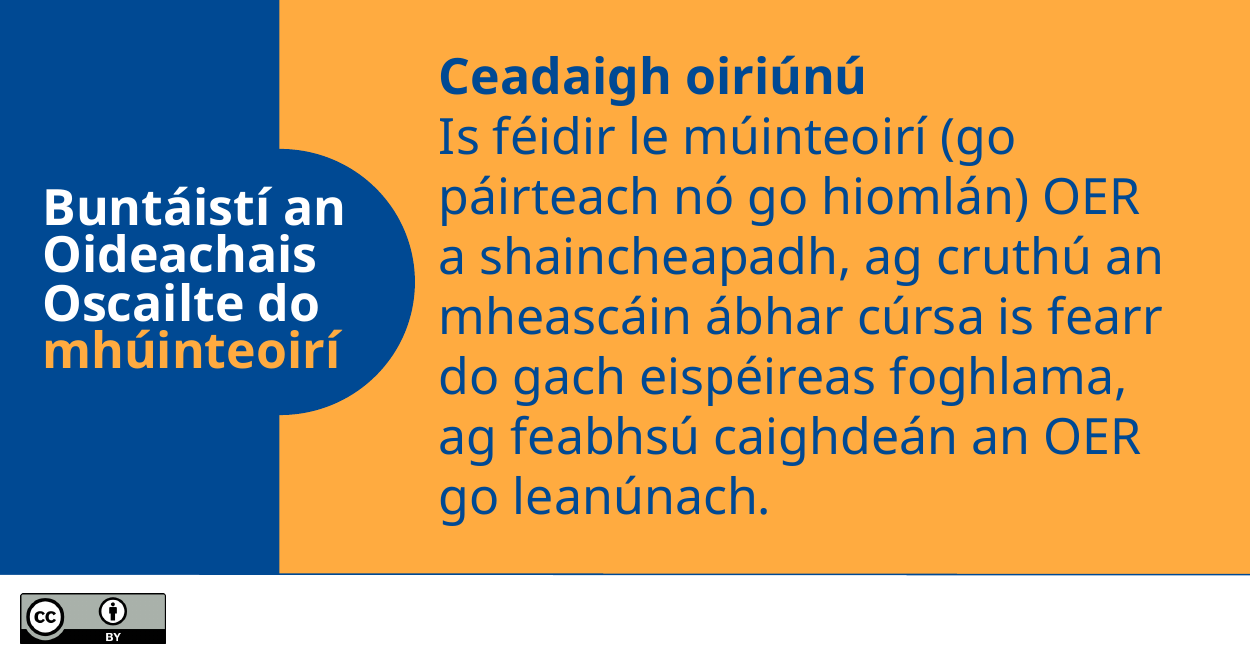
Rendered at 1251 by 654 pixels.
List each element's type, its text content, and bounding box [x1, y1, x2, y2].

text_box [206, 148, 355, 171]
text_box Buntáistí an Oideachais Oscailte do mhúinteoirí [27, 171, 368, 394]
picture [20, 592, 166, 645]
text_box [0, 582, 1250, 654]
text_box [368, 181, 415, 383]
text_box Ceadaigh oiriúnú Is féidir le múinteoirí (go páirteach nó go hiomlán) OER a shaincheapadh, ag cruthú an mheascáin ábhar cúrsa is fearr do gach eispéireas foghlama, ag feabhsú caighdeán an OER go leanúnach. [423, 29, 1183, 540]
text_box [207, 394, 353, 416]
text_box [0, 0, 280, 573]
